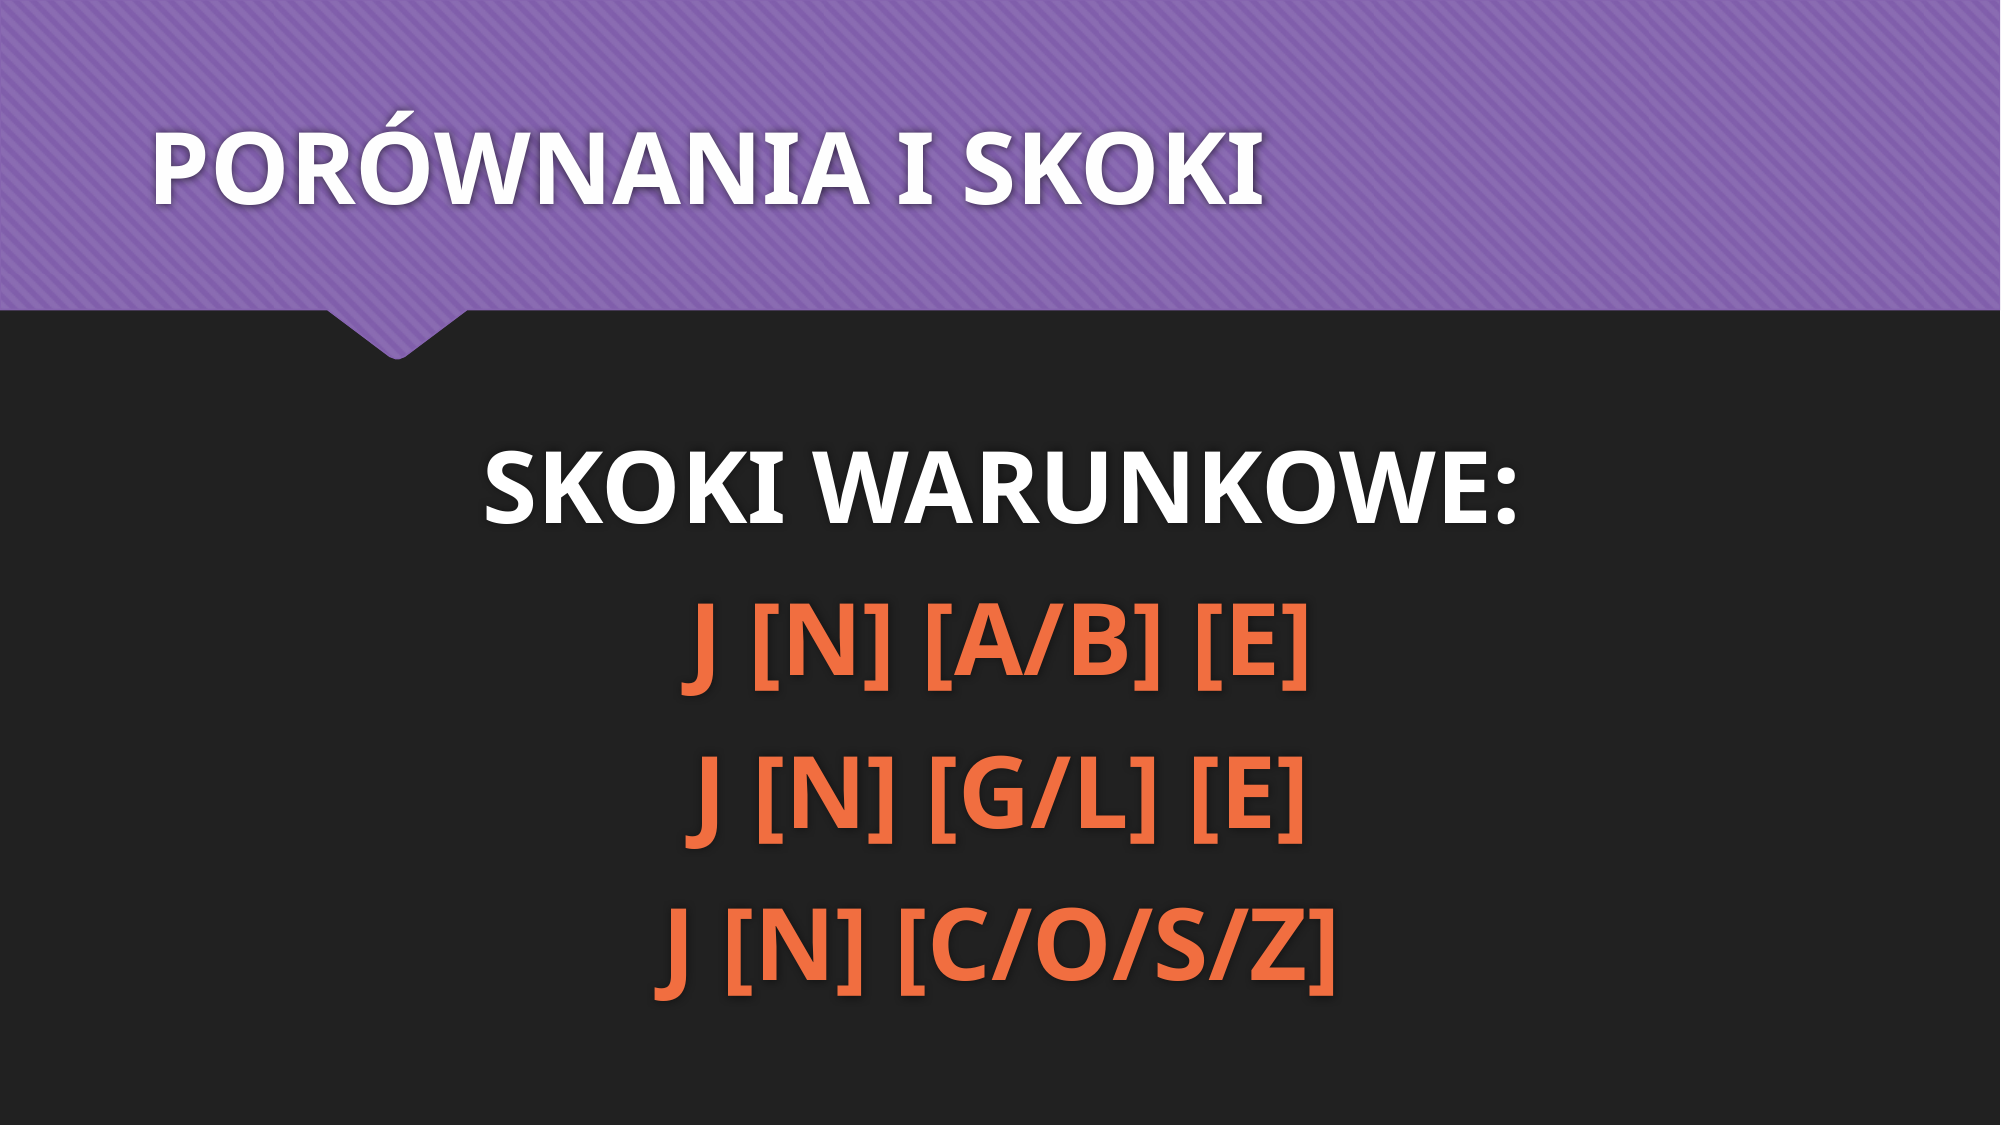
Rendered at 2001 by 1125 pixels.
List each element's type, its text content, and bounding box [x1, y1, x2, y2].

title PORÓWNANIA I SKOKI [132, 73, 1868, 233]
text_box SKOKI WARUNKOWE: J [N] [A/B] [E] J [N] [G/L] [E] J [N] [C/O/S/Z] [84, 364, 1919, 1060]
